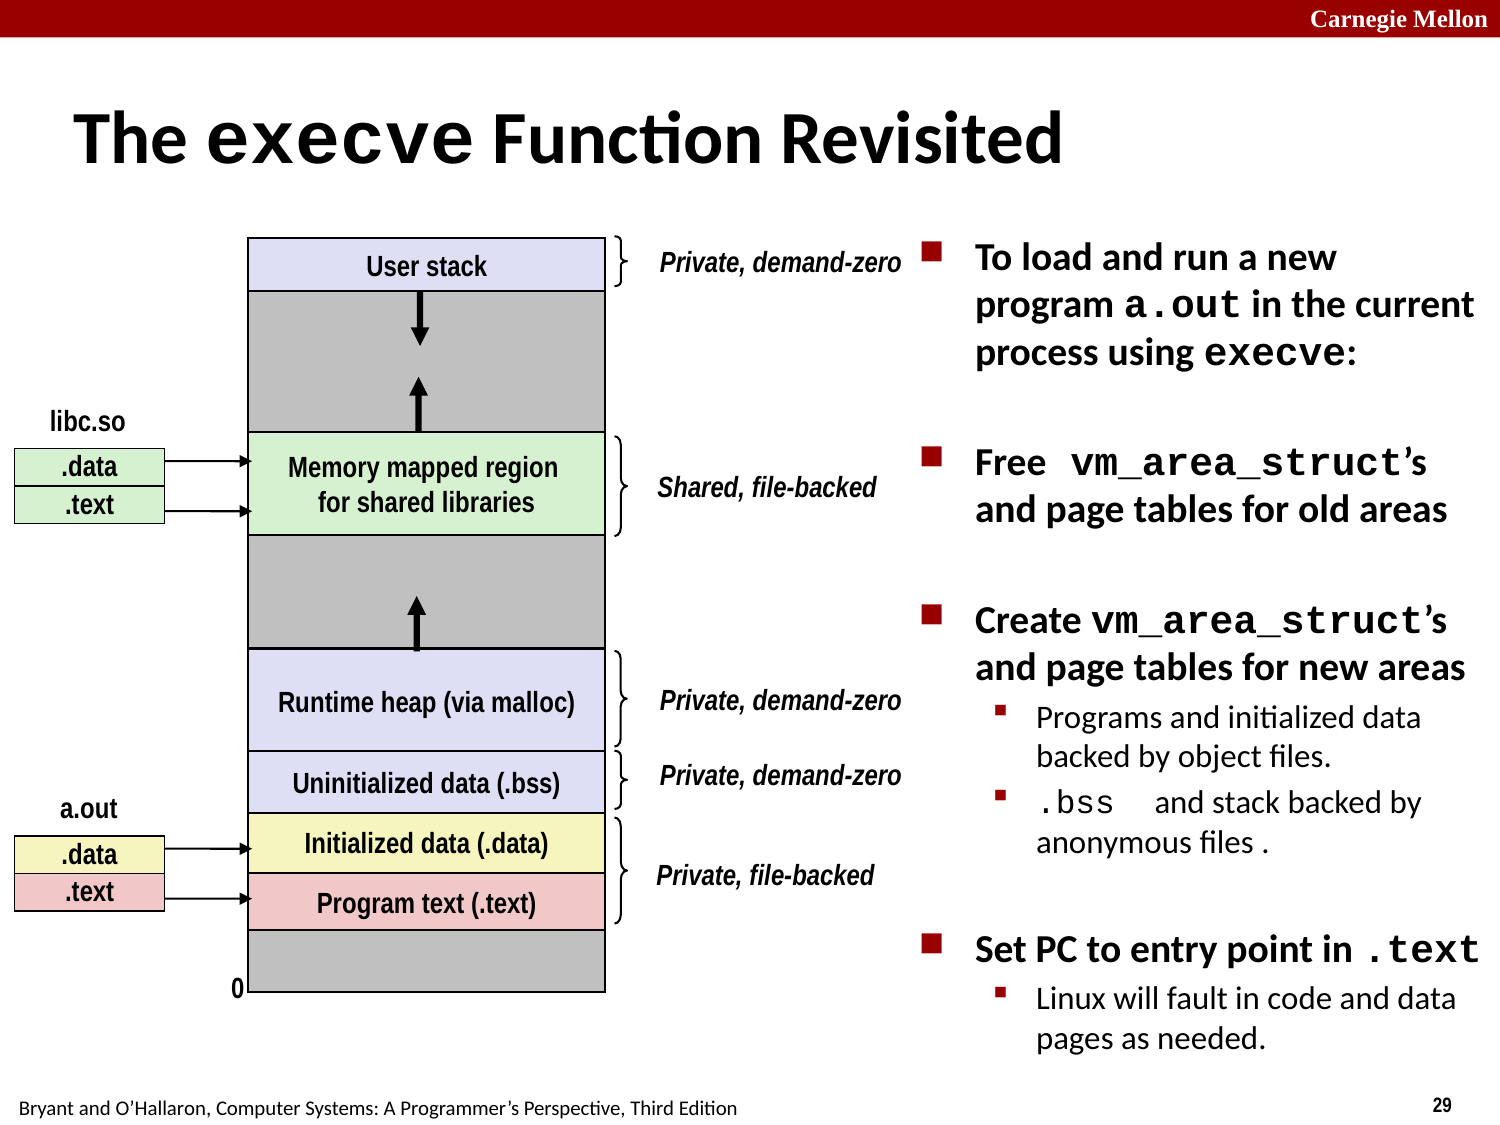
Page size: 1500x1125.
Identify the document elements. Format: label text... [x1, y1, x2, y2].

text_box [164, 455, 253, 468]
text_box [614, 236, 628, 287]
text_box .data [14, 836, 165, 873]
text_box [614, 650, 627, 747]
text_box Runtime heap (via malloc) [248, 648, 606, 751]
text_box Private, file-backed [641, 848, 890, 899]
text_box .text [14, 486, 165, 524]
title The execve Function Revisited [58, 71, 1305, 197]
text_box Memory mapped region for shared libraries [248, 432, 606, 535]
text_box [614, 750, 628, 809]
text_box .text [14, 873, 165, 912]
list To load and run a new program a.out in the current process using execve: Free vm_area_struct’s and page tables for old areas Create vm_area_struct’s and page tables for new areas Programs and initialized data backed by object files. .bss and stack backed by anonymous files . Set PC to entry point in .text Linux will fault in code and data pages as needed. [907, 223, 1500, 1125]
text_box [164, 842, 253, 855]
text_box Initialized data (.data) [248, 813, 606, 873]
text_box [614, 817, 628, 924]
text_box [164, 892, 253, 905]
text_box Private, demand-zero [644, 748, 918, 799]
text_box [412, 376, 425, 432]
text_box Shared, file-backed [642, 461, 893, 512]
text_box [410, 596, 423, 652]
text_box User stack [248, 238, 606, 291]
text_box Private, demand-zero [644, 673, 918, 724]
text_box .data [14, 448, 165, 486]
text_box libc.so [34, 398, 141, 445]
text_box 0 [216, 962, 260, 1013]
text_box [248, 929, 606, 992]
text_box Program text (.text) [248, 873, 606, 929]
text_box Uninitialized data (.bss) [248, 751, 606, 813]
text_box [248, 291, 606, 432]
text_box a.out [45, 786, 133, 833]
text_box [248, 535, 606, 648]
text_box Private, demand-zero [644, 236, 918, 287]
text_box [164, 505, 253, 518]
text_box [413, 290, 427, 347]
text_box [614, 436, 628, 537]
